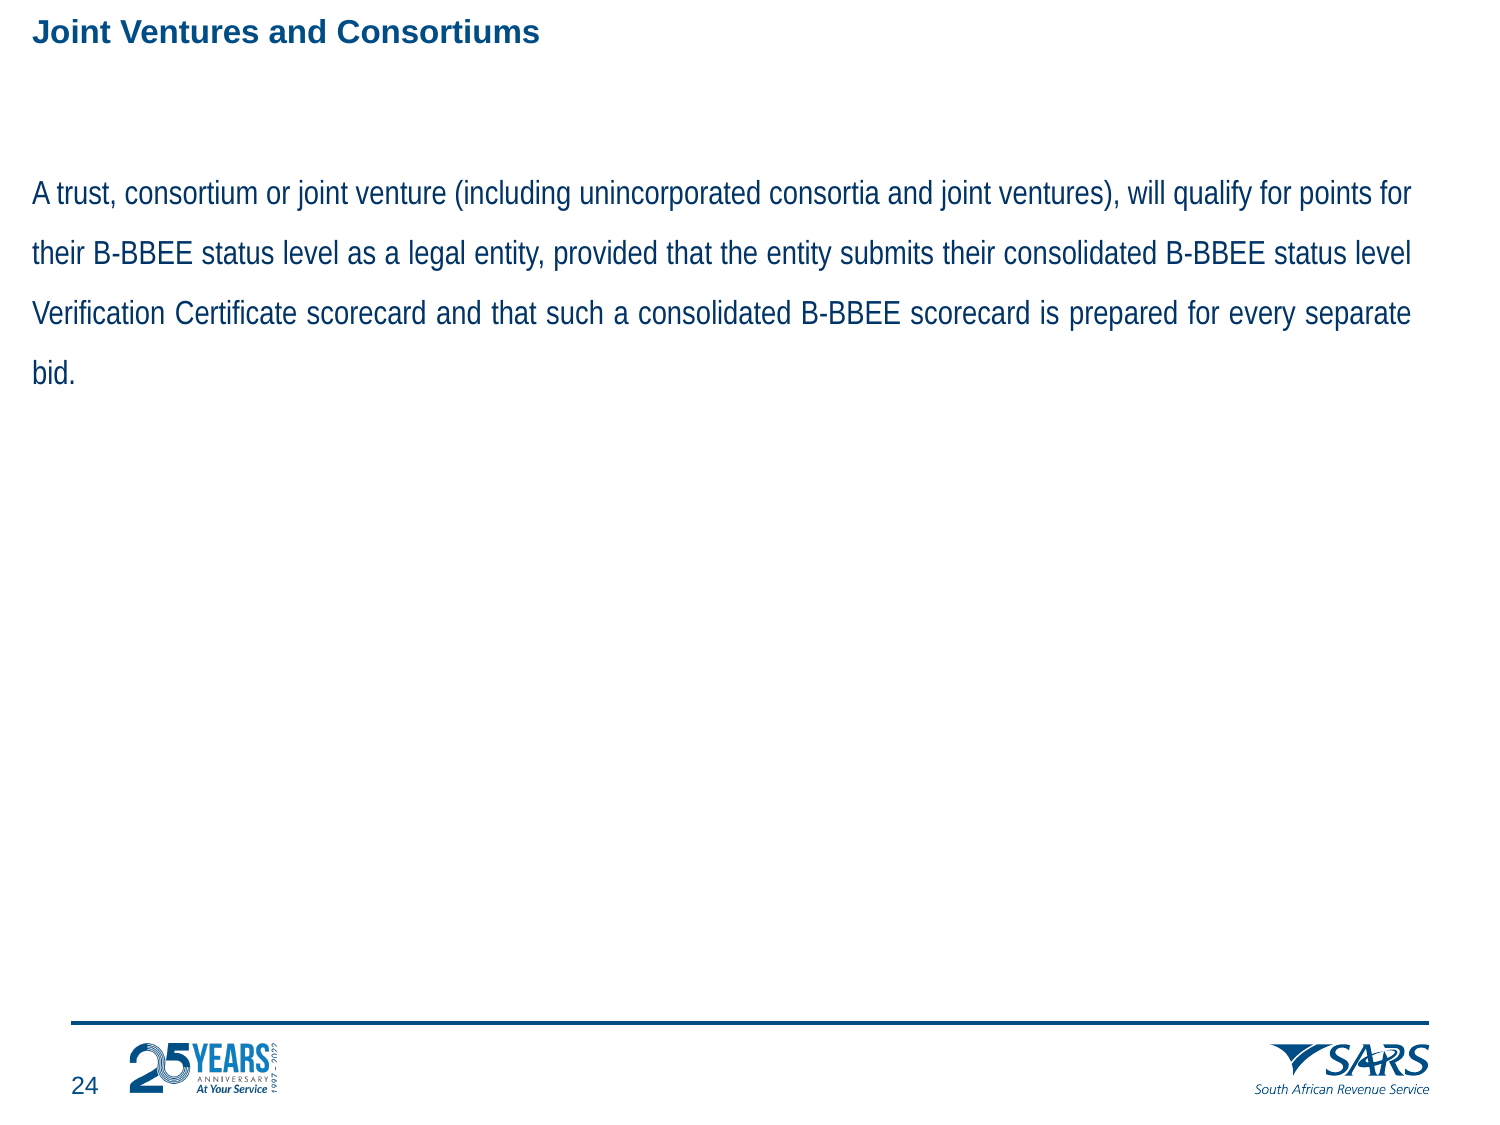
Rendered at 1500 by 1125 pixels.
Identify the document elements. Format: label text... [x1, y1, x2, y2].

slide_number 23 [56, 1054, 394, 1115]
list A trust, consortium or joint venture (including unincorporated consortia and joint ventures), will qualify for points for their B-BBEE status level as a legal entity, provided that the entity submits their consolidated B-BBEE status level Verification Certificate scorecard and that such a consolidated B-BBEE scorecard is prepared for every separate bid. [17, 93, 1430, 1000]
title Joint Ventures and Consortiums [17, 0, 1311, 59]
